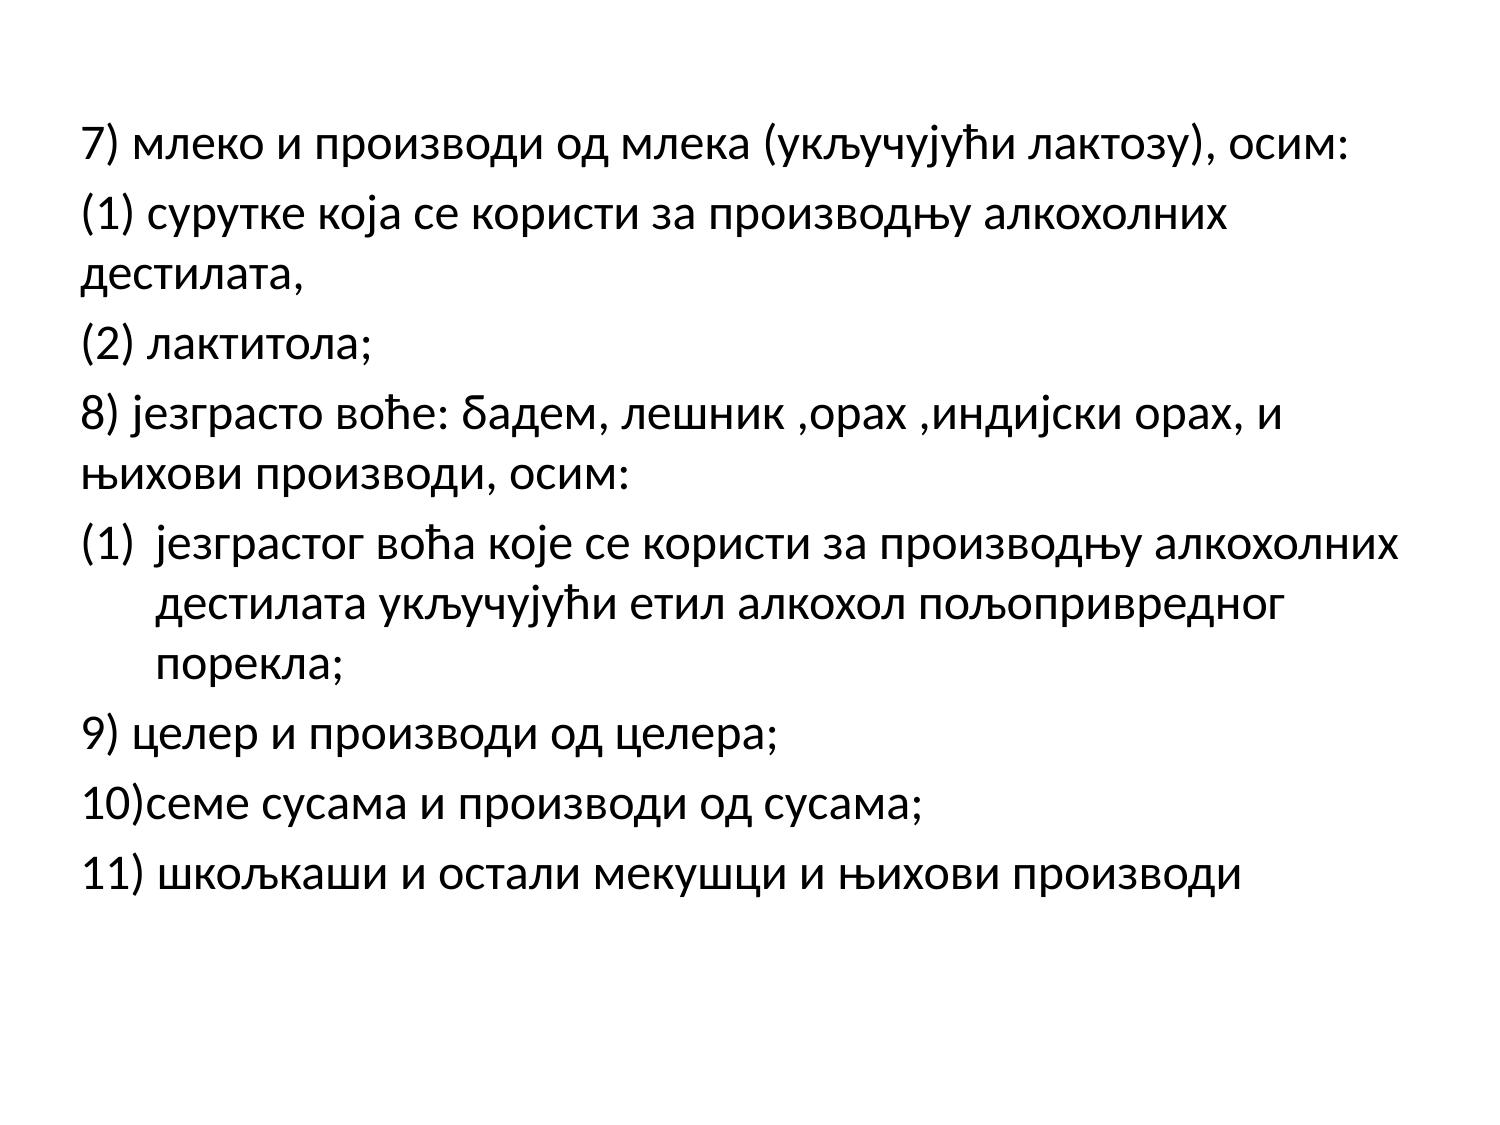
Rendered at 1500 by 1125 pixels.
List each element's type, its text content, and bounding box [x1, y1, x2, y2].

list 7) млеко и производи од млека (укључујући лактозу), осим: (1) сурутке која се користи за производњу алкохолних дестилата, (2) лактитола; 8) језграсто воће: бадем, лешник ,орах ,индијски орах, и њихови производи, осим: језграстог воћа које се користи за производњу алкохолних дестилата укључујући етил алкохол пољопривредног порекла; 9) целер и производи од целера; 10)семе сусама и производи од сусама; 11) шкољкаши и остали мекушци и њихови производи [64, 101, 1415, 976]
